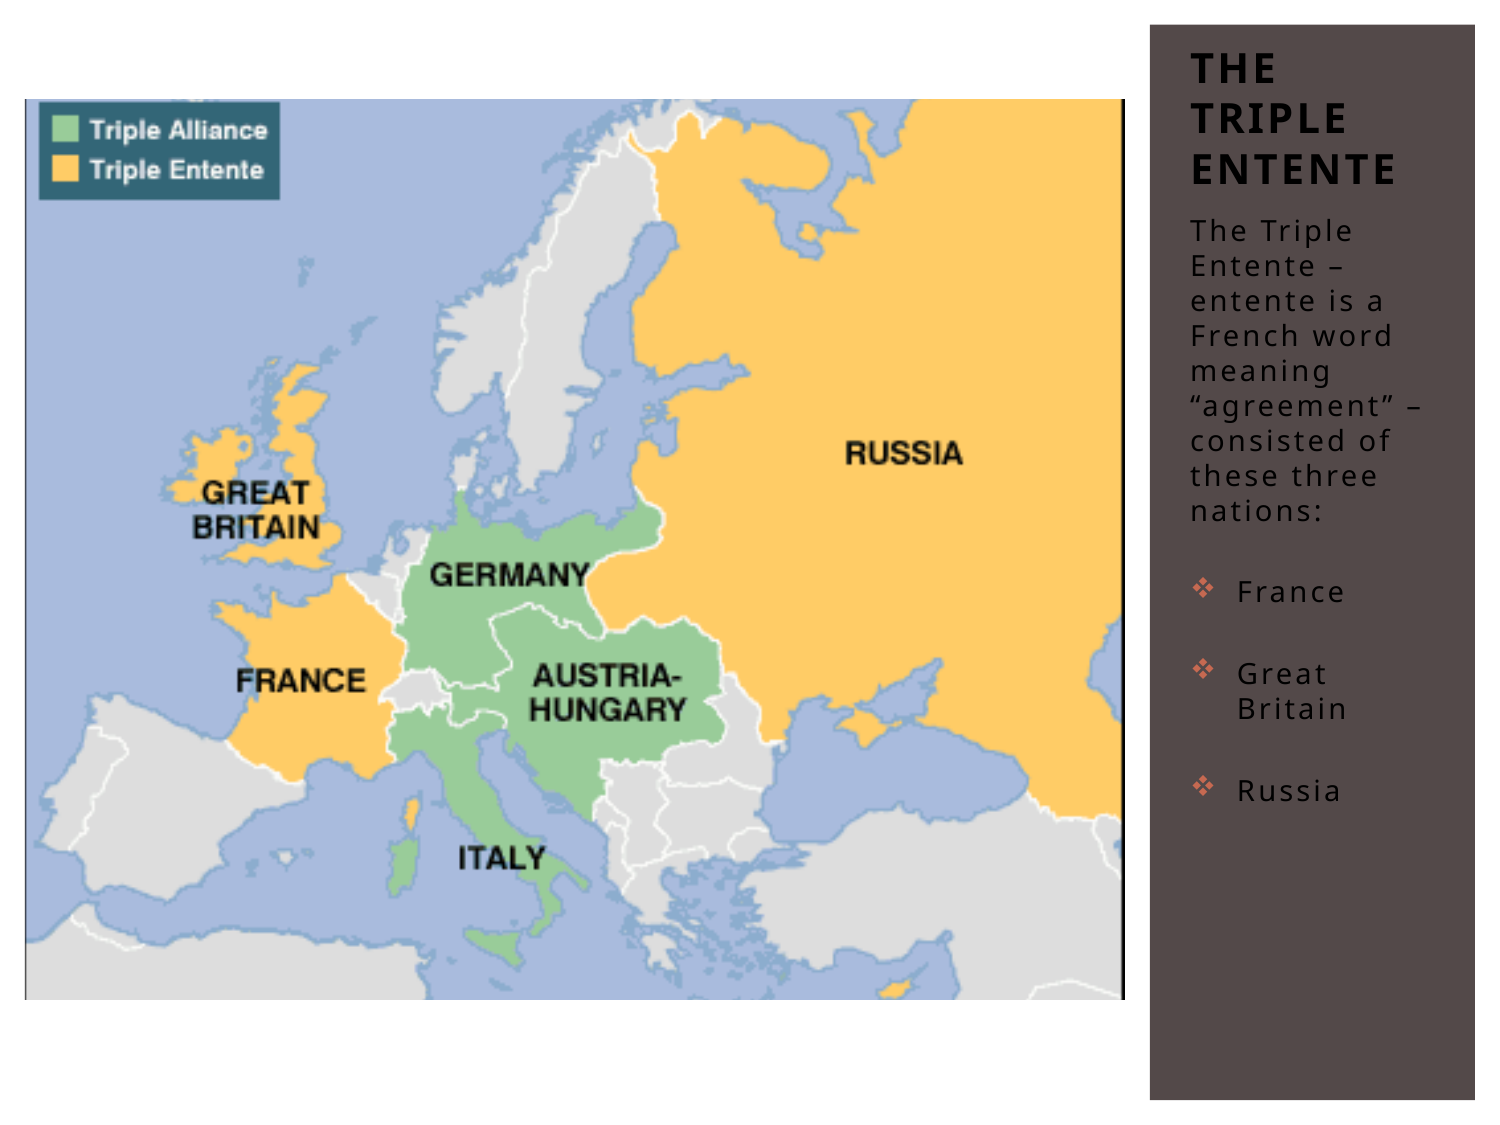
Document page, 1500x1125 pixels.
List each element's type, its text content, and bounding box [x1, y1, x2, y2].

list The Triple Entente – entente is a French word meaning “agreement” – consisted of these three nations: France Great Britain Russia [1175, 212, 1450, 1075]
title The Triple entente [1175, 75, 1450, 200]
picture [24, 99, 1126, 1001]
